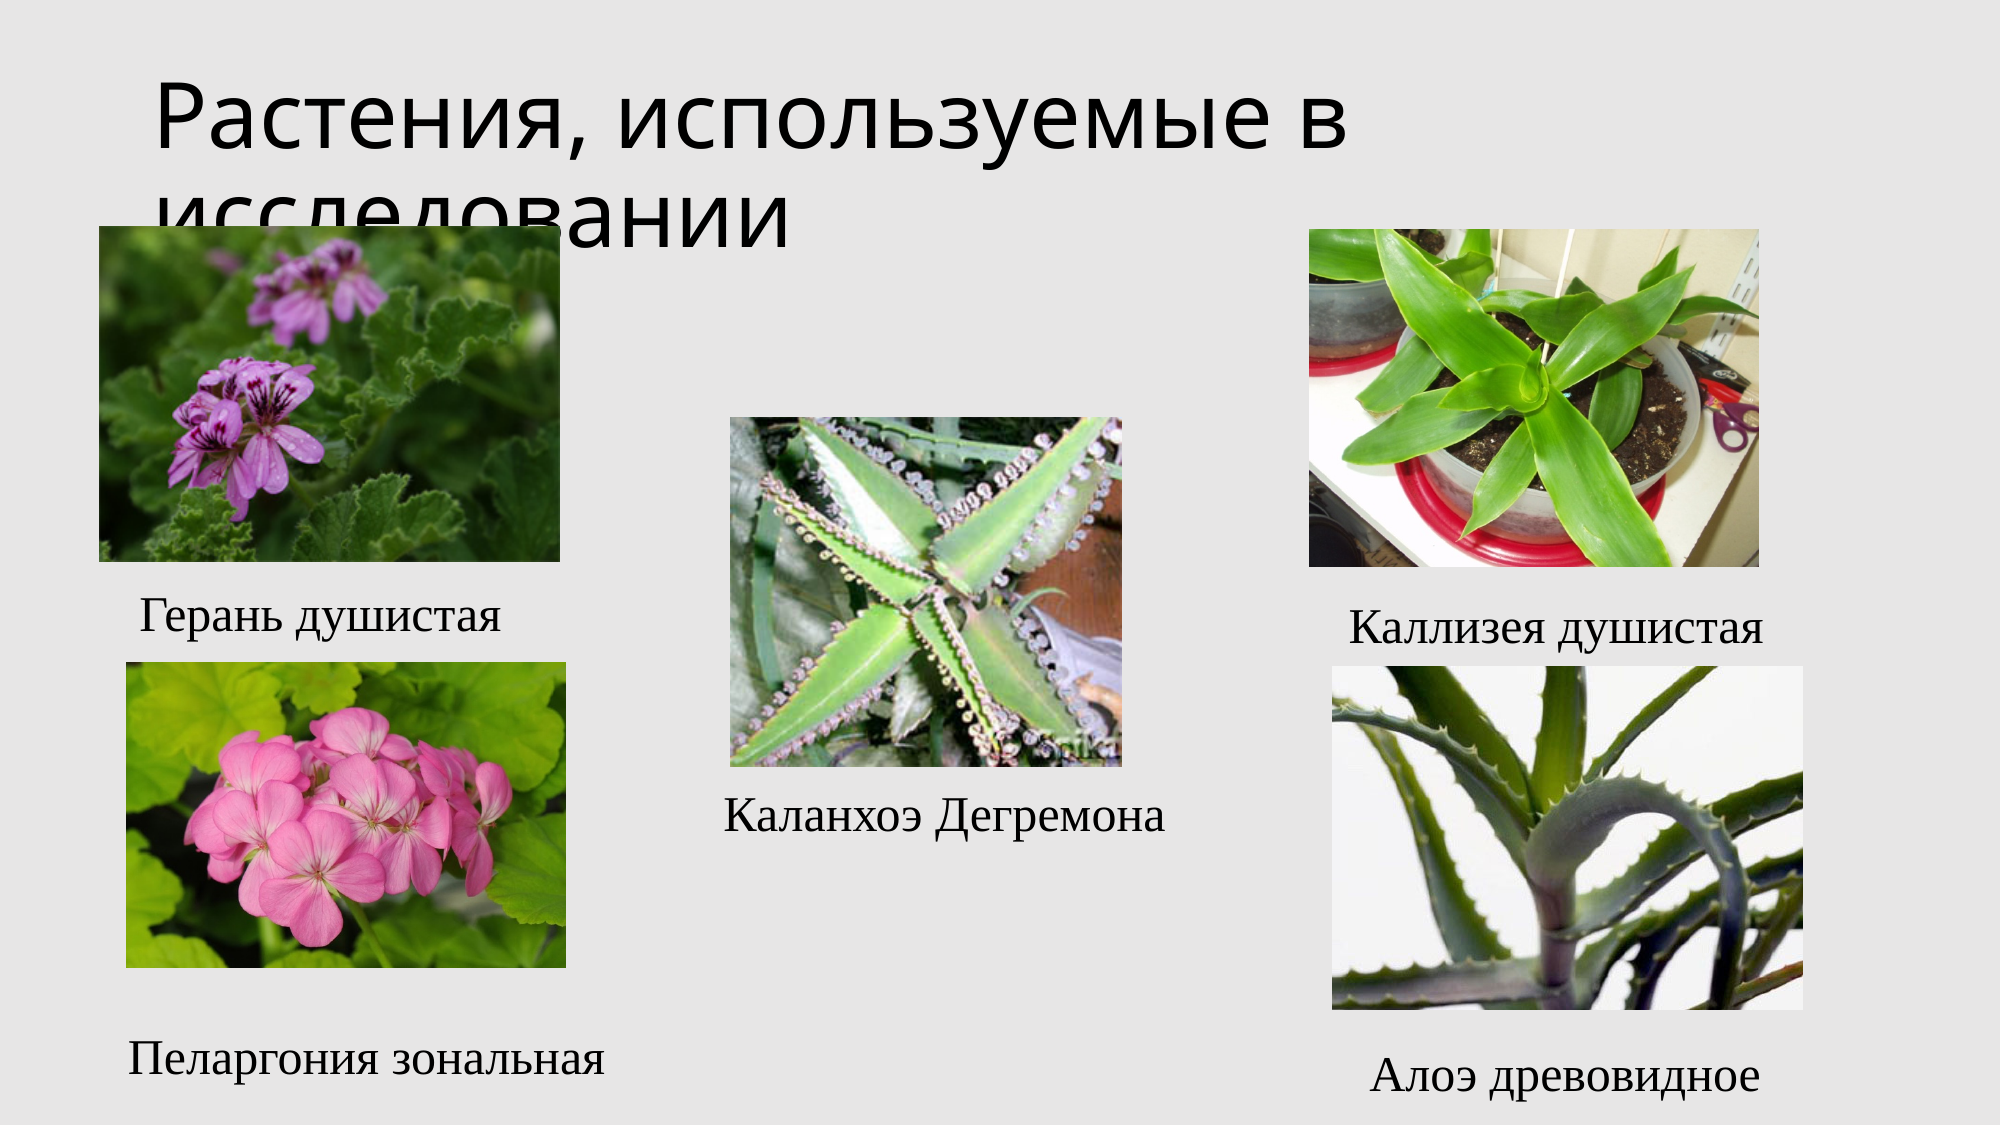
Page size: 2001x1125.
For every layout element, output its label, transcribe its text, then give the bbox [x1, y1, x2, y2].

title Растения, используемые в исследовании [137, 59, 1863, 278]
picture [1309, 229, 1759, 567]
text_box Герань душистая [124, 574, 564, 650]
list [99, 226, 560, 562]
text_box Каланхоэ Дегремона [708, 774, 1207, 850]
picture [126, 662, 566, 968]
text_box Каллизея душистая [1333, 586, 1826, 661]
picture [1332, 666, 1803, 1010]
text_box Алоэ древовидное [1354, 1033, 1893, 1109]
text_box Пеларгония зональная [113, 1016, 621, 1092]
picture [730, 417, 1122, 767]
